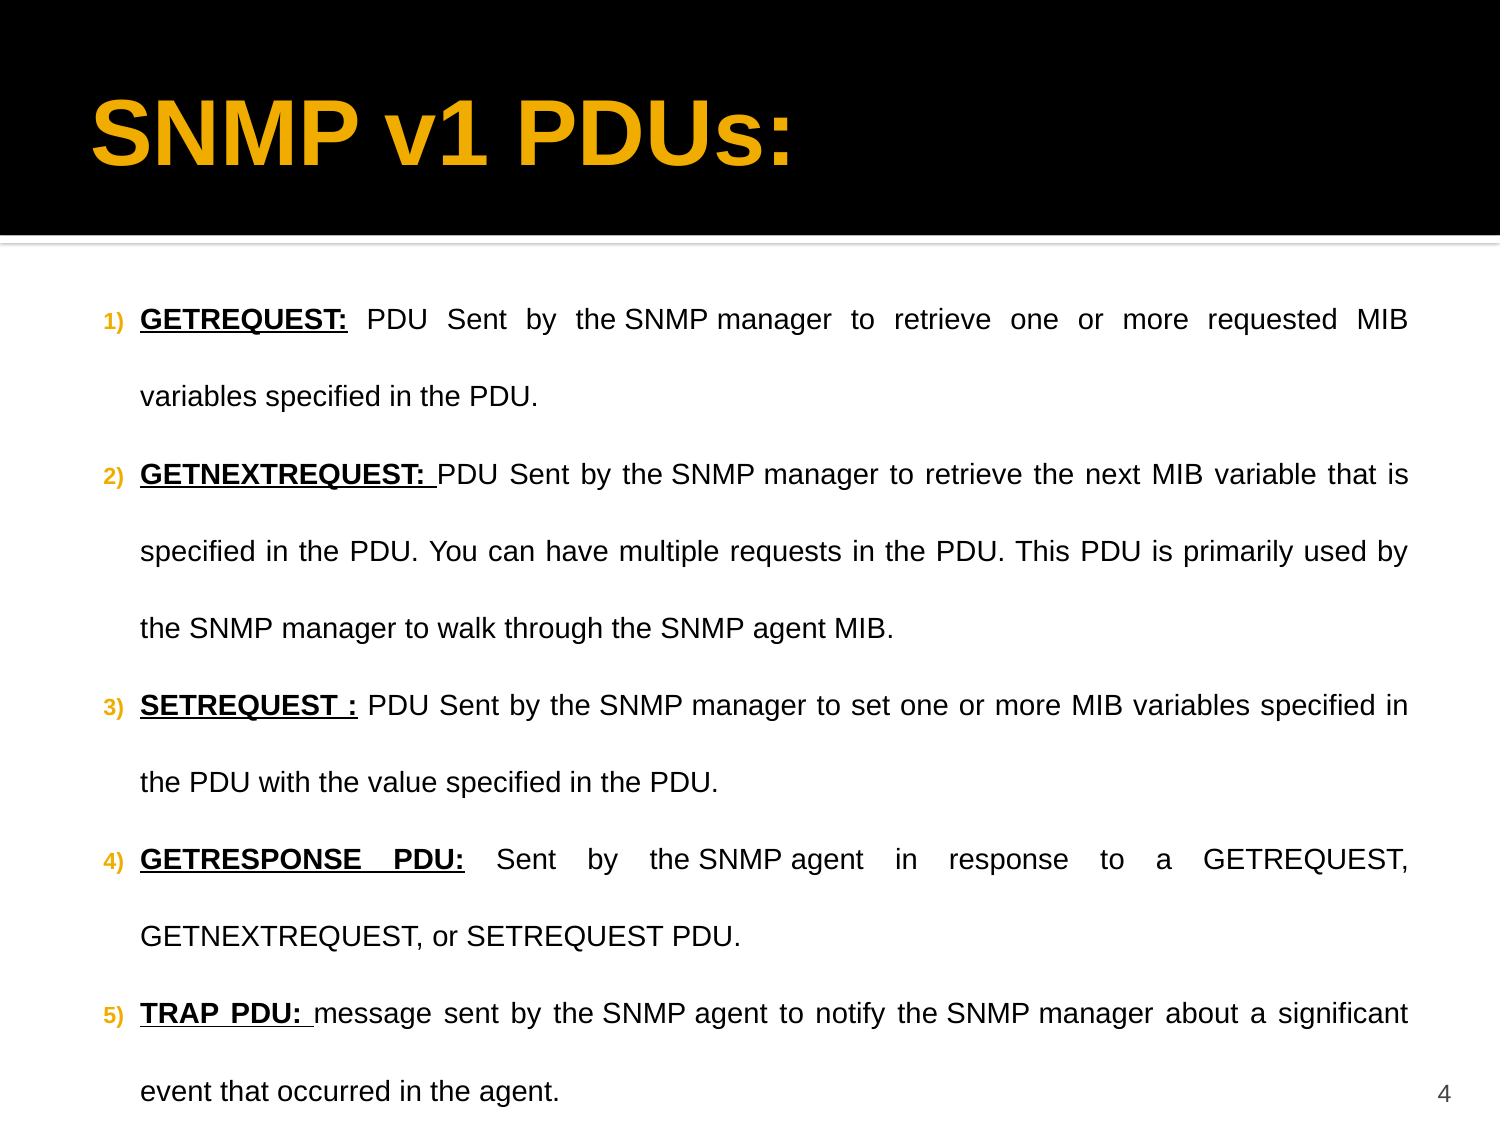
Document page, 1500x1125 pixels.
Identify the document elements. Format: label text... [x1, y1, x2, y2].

list GETREQUEST: PDU Sent by the SNMP manager to retrieve one or more requested MIB variables specified in the PDU. GETNEXTREQUEST: PDU Sent by the SNMP manager to retrieve the next MIB variable that is specified in the PDU. You can have multiple requests in the PDU. This PDU is primarily used by the SNMP manager to walk through the SNMP agent MIB. SETREQUEST : PDU Sent by the SNMP manager to set one or more MIB variables specified in the PDU with the value specified in the PDU. GETRESPONSE PDU: Sent by the SNMP agent in response to a GETREQUEST, GETNEXTREQUEST, or SETREQUEST PDU. TRAP PDU: message sent by the SNMP agent to notify the SNMP manager about a significant event that occurred in the agent. [75, 243, 1425, 1125]
title SNMP v1 PDUs: [75, 25, 1425, 231]
slide_number 4 [1345, 1062, 1467, 1108]
